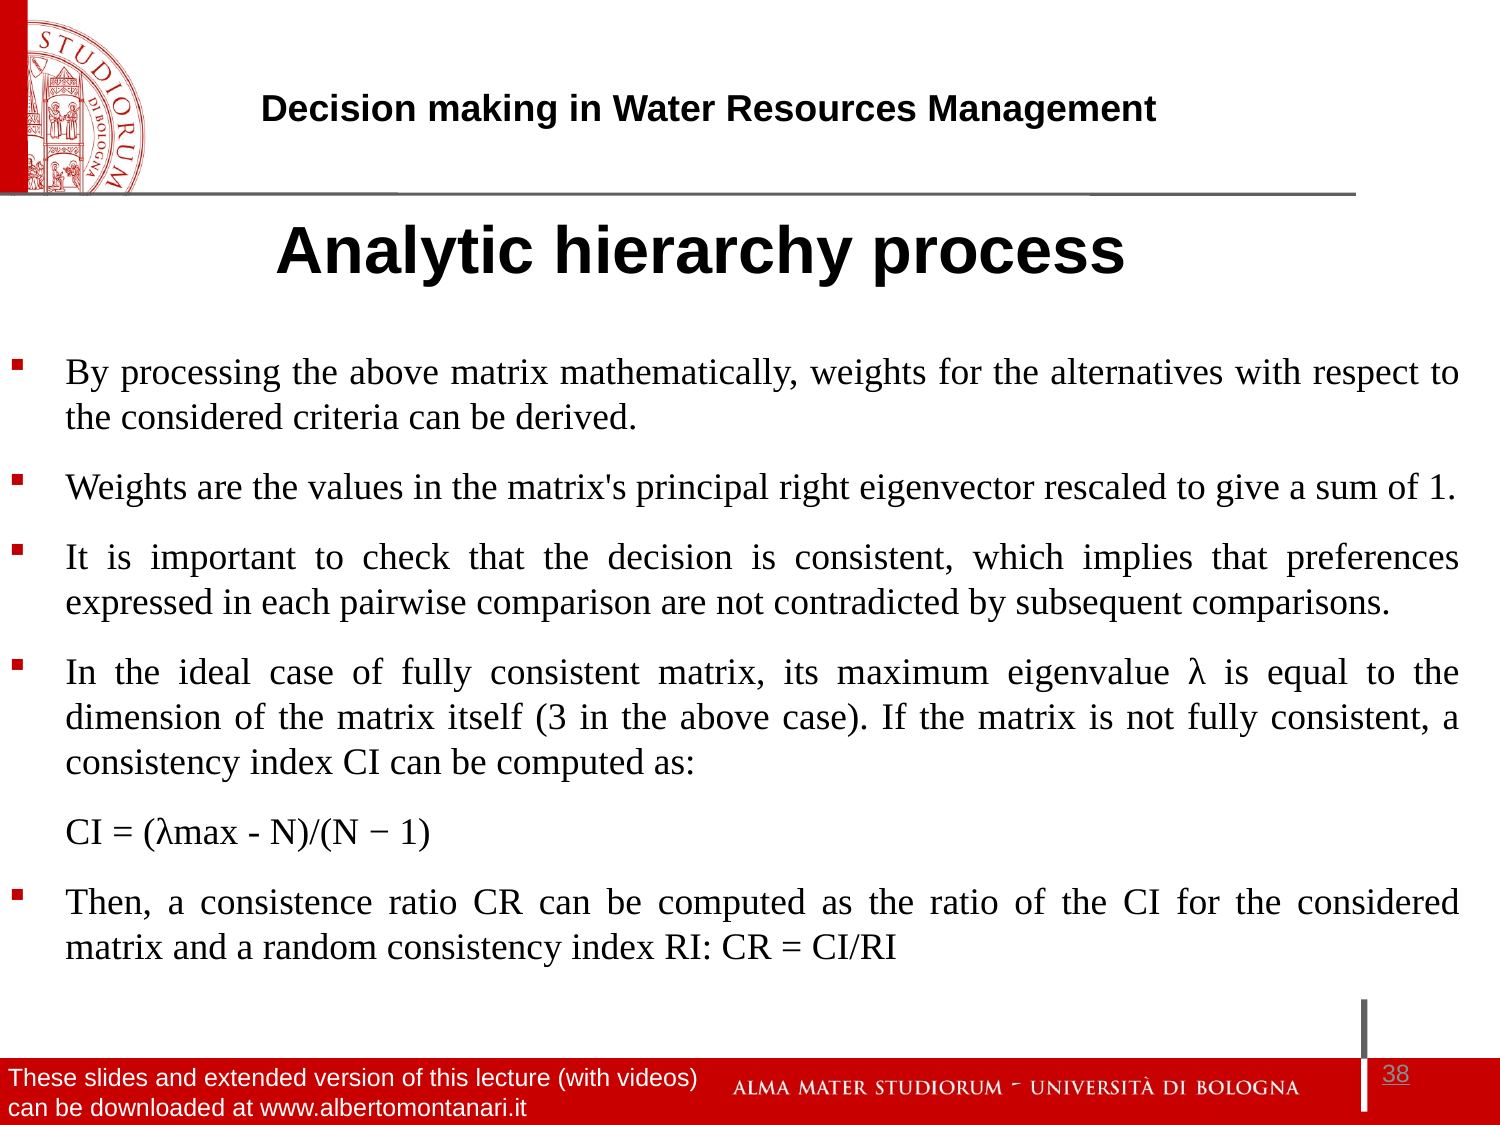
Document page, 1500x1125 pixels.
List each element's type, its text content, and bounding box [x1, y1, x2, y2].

list By processing the above matrix mathematically, weights for the alternatives with respect to the considered criteria can be derived. Weights are the values in the matrix's principal right eigenvector rescaled to give a sum of 1. It is important to check that the decision is consistent, which implies that preferences expressed in each pairwise comparison are not contradicted by subsequent comparisons. In the ideal case of fully consistent matrix, its maximum eigenvalue λ is equal to the dimension of the matrix itself (3 in the above case). If the matrix is not fully consistent, a consistency index CI can be computed as: CI = (λmax - N)/(N − 1) Then, a consistence ratio CR can be computed as the ratio of the CI for the considered matrix and a random consistency index RI: CR = CI/RI [0, 339, 1477, 993]
picture [0, 1058, 1500, 1125]
text_box Analytic hierarchy process [105, 199, 1298, 294]
picture [28, 16, 151, 192]
slide_number 38 [1074, 1042, 1425, 1103]
